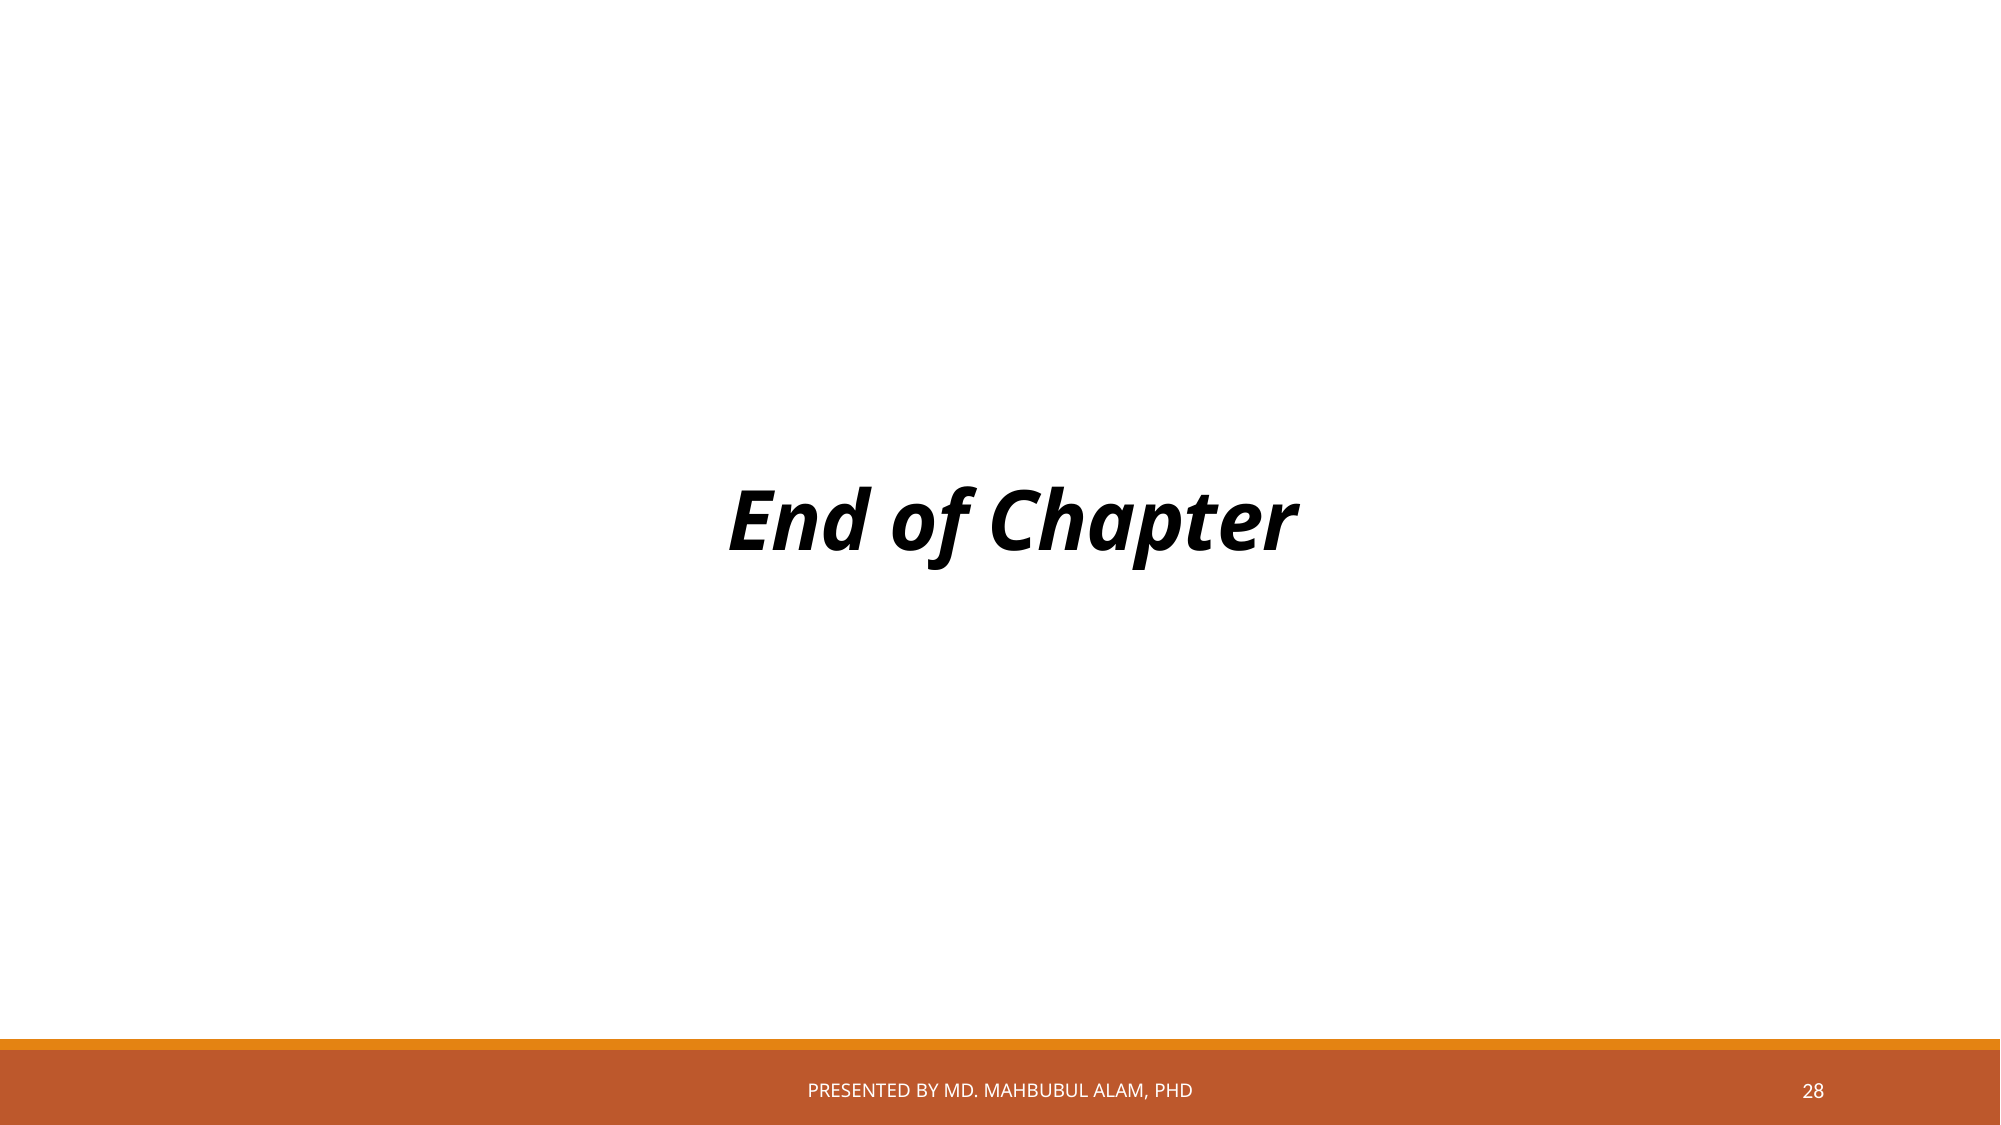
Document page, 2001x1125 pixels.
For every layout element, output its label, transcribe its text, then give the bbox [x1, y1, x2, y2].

slide_number 28 [1624, 1059, 1840, 1120]
title End of Chapter [412, 457, 1613, 575]
footer Presented by Md. Mahbubul Alam, PhD [604, 1059, 1396, 1120]
